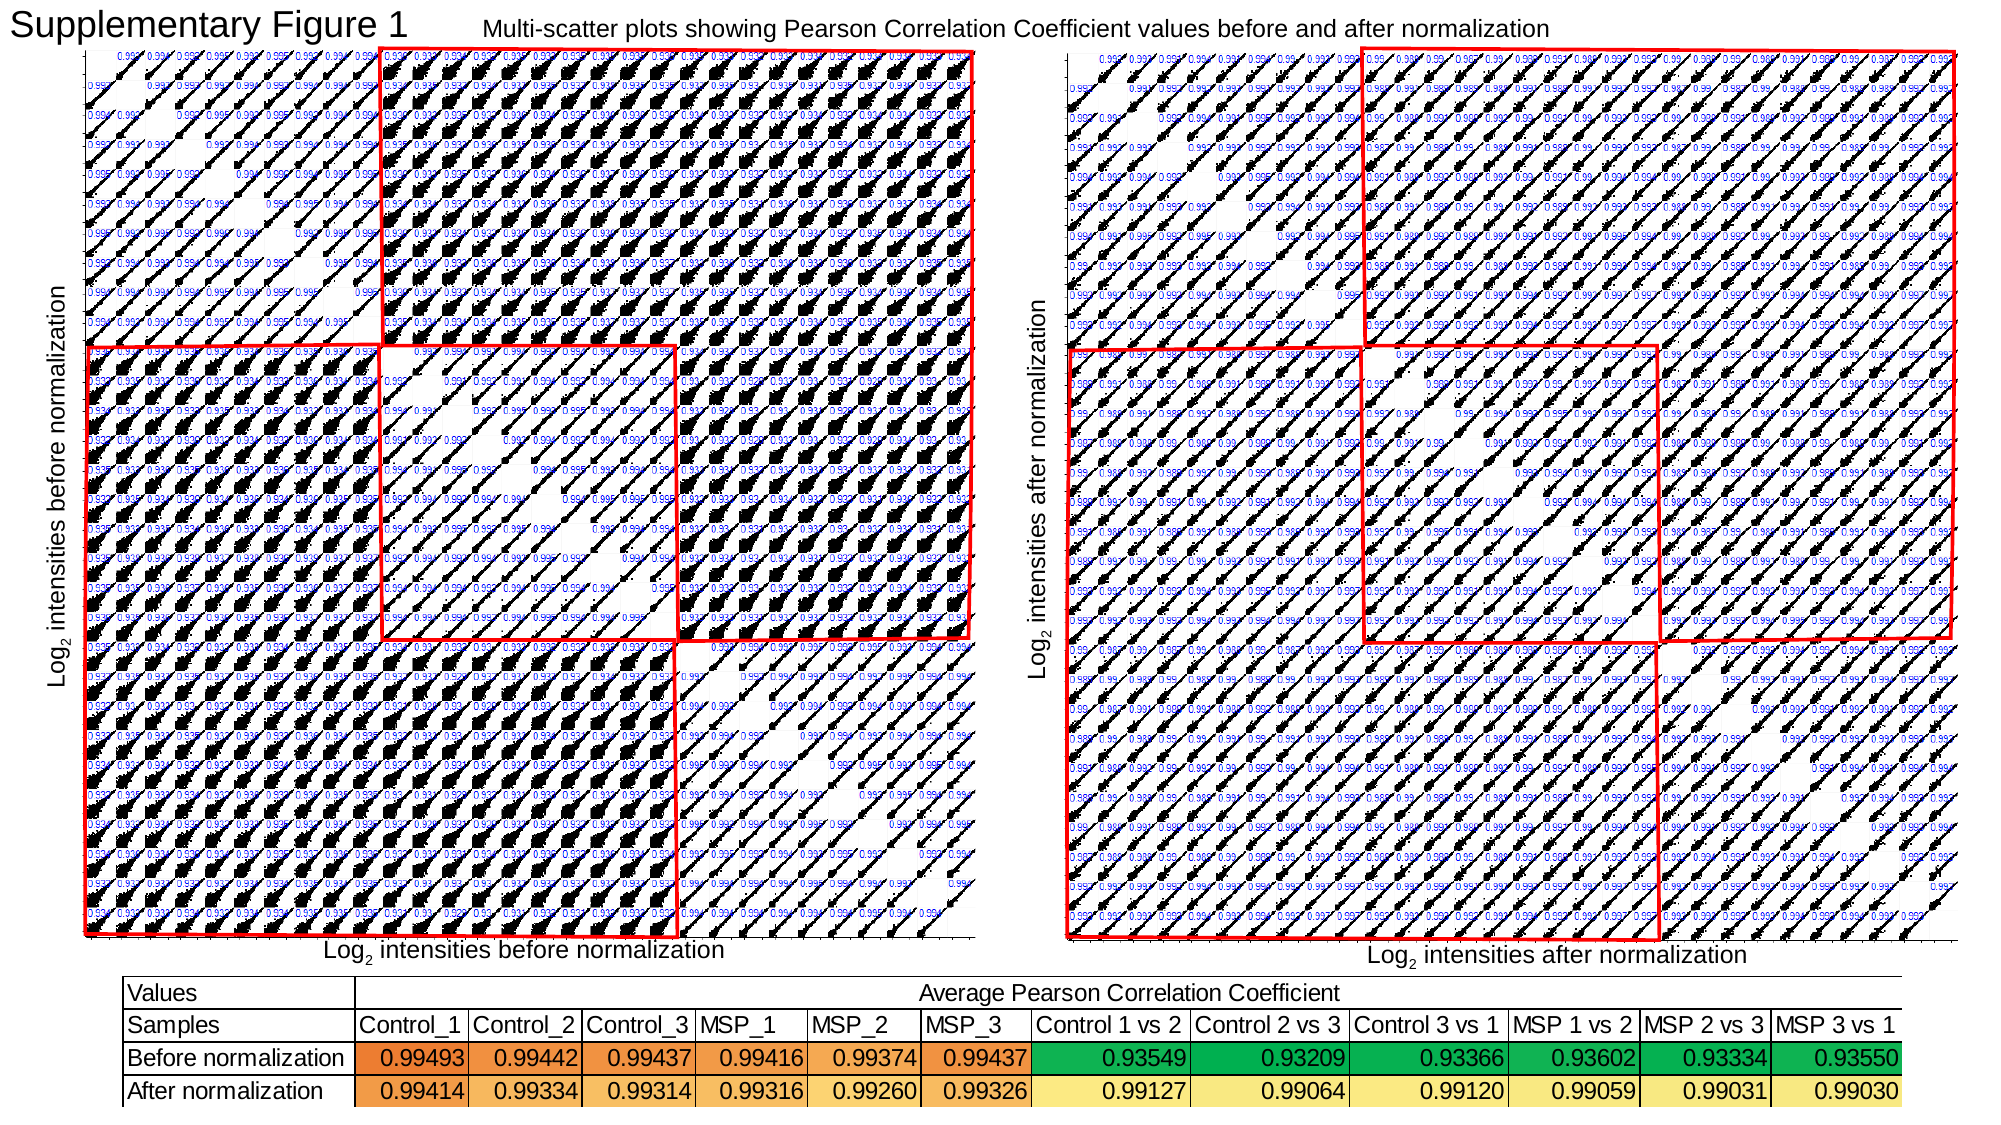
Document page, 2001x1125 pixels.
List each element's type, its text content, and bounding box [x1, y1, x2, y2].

text_box Supplementary Figure 1 [0, 0, 424, 53]
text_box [32, 4, 1958, 1002]
picture [122, 975, 1904, 1109]
